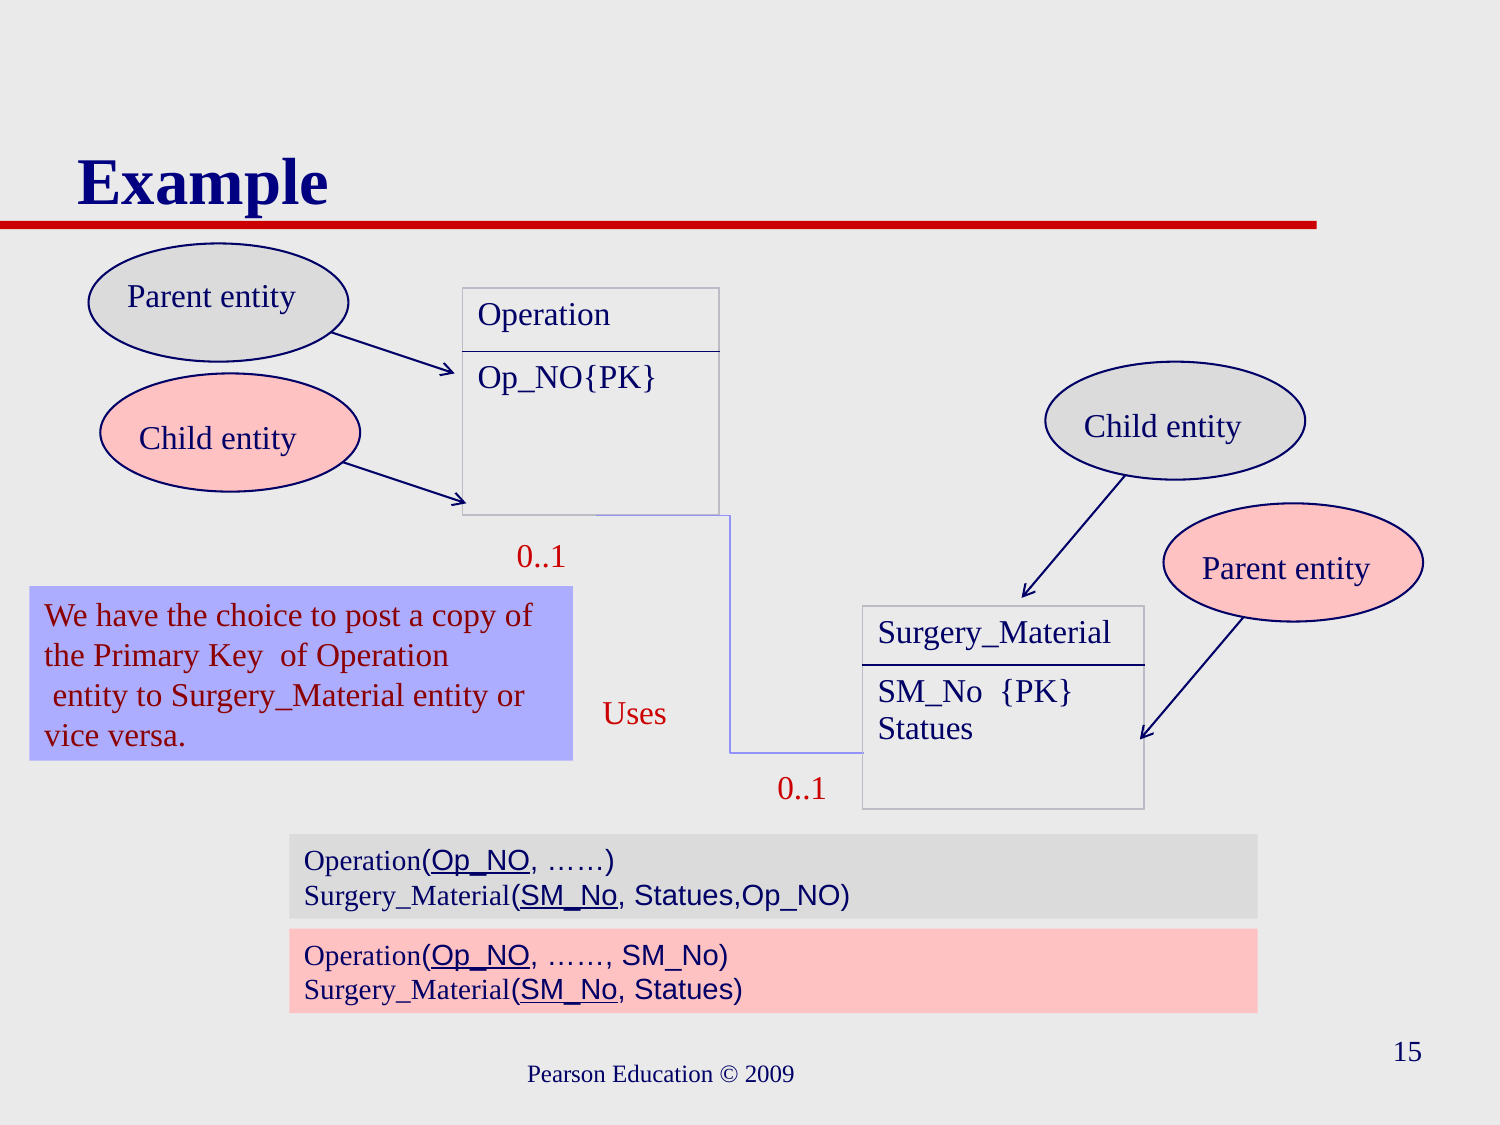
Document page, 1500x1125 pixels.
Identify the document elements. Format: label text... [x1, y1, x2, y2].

text_box [1163, 503, 1412, 584]
text_box Uses [587, 683, 591, 739]
table_cell Op_NO{PK} [463, 352, 718, 514]
slide_number 15 [1124, 1012, 1438, 1088]
text_box Pearson Education © 2009 [512, 1050, 1038, 1095]
text_box [100, 373, 349, 492]
text_box [1155, 452, 1286, 480]
text_box [1276, 594, 1404, 622]
title Example [62, 43, 1338, 226]
table_header Operation [463, 289, 718, 351]
table_cell SM_No {PK} Statues [863, 666, 1143, 808]
text_box Child entity [1069, 397, 1357, 452]
text_box Parent entity [1187, 538, 1475, 594]
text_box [1021, 443, 1152, 599]
text_box Operation(Op_NO, ……, SM_No) Surgery_Material(SM_No, Statues) [289, 928, 1258, 1014]
table_header Surgery_Material [870, 607, 1134, 664]
text_box Parent entity [112, 267, 400, 322]
text_box Operation(Op_NO, ……) Surgery_Material(SM_No, Statues,Op_NO) [289, 834, 1258, 919]
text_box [596, 515, 865, 754]
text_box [241, 302, 455, 374]
text_box [88, 268, 236, 362]
text_box Child entity [124, 408, 412, 464]
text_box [253, 432, 467, 504]
text_box 0..1 [501, 527, 591, 582]
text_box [1139, 585, 1270, 740]
text_box [114, 243, 323, 267]
text_box We have the choice to post a copy of the Primary Key of Operation entity to Surgery_Material entity or vice versa. [29, 586, 573, 761]
text_box 0..1 [762, 762, 845, 814]
text_box [1045, 361, 1295, 442]
